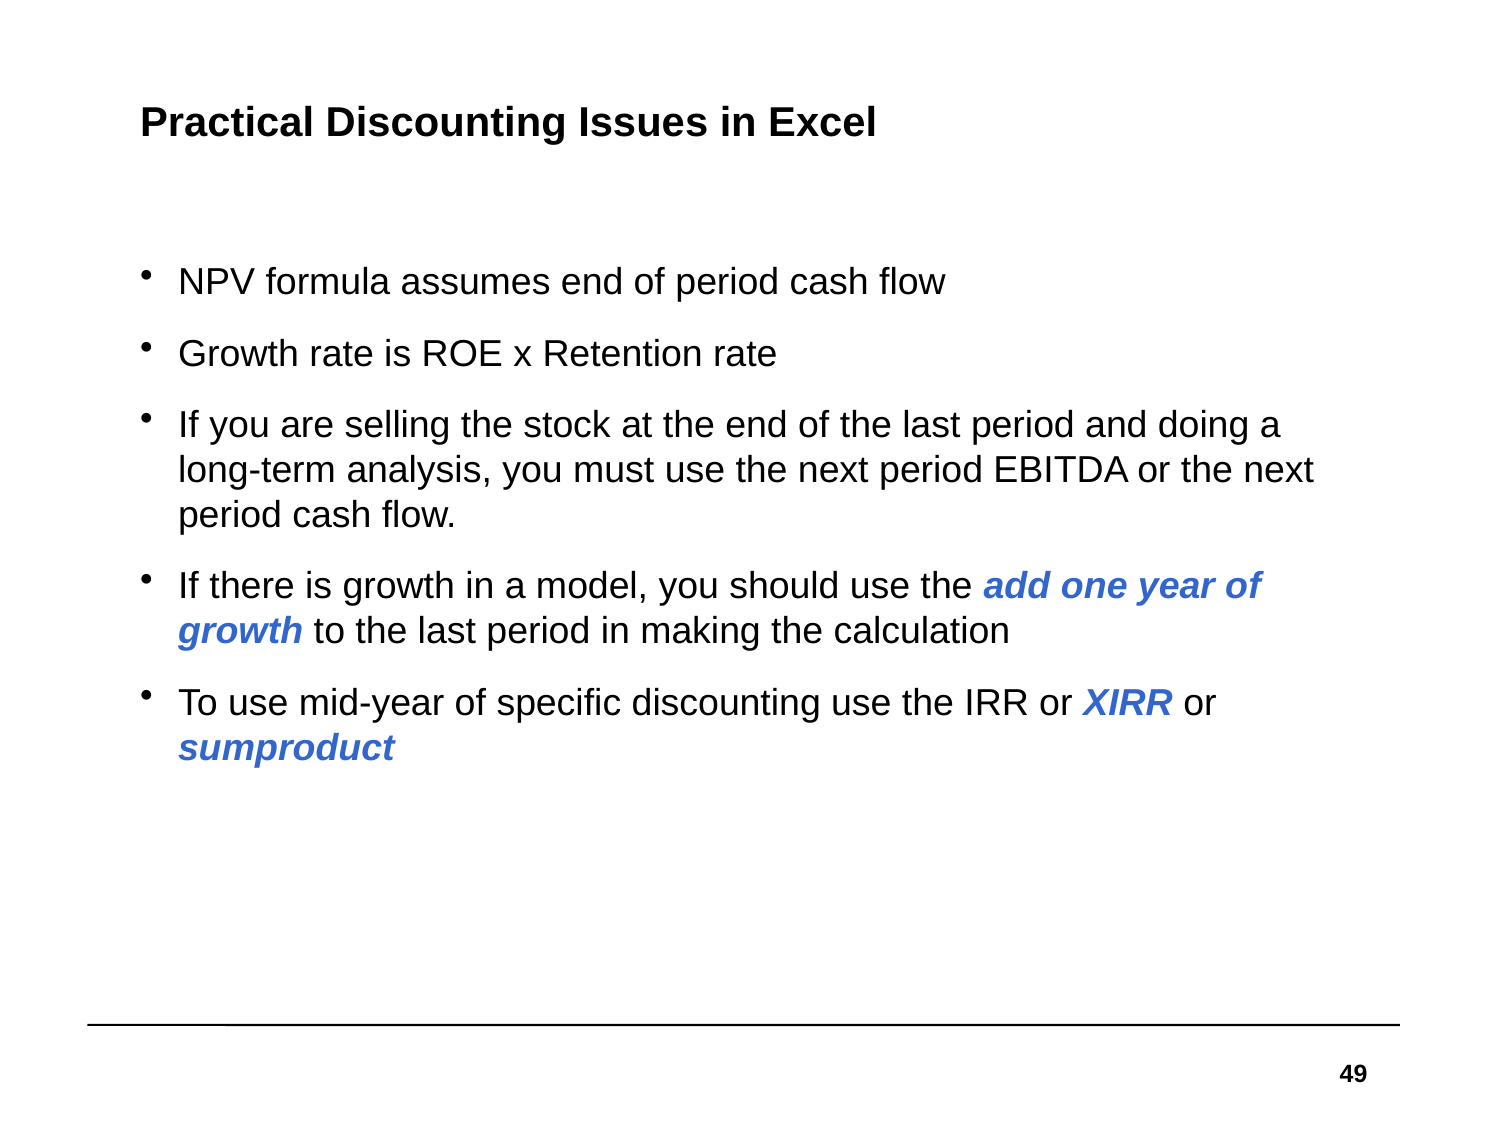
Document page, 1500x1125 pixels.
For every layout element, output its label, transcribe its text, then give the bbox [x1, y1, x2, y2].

list NPV formula assumes end of period cash flow Growth rate is ROE x Retention rate If you are selling the stock at the end of the last period and doing a long-term analysis, you must use the next period EBITDA or the next period cash flow. If there is growth in a model, you should use the add one year of growth to the last period in making the calculation To use mid-year of specific discounting use the IRR or XIRR or sumproduct [125, 249, 1338, 1000]
title Practical Discounting Issues in Excel [125, 87, 1375, 225]
